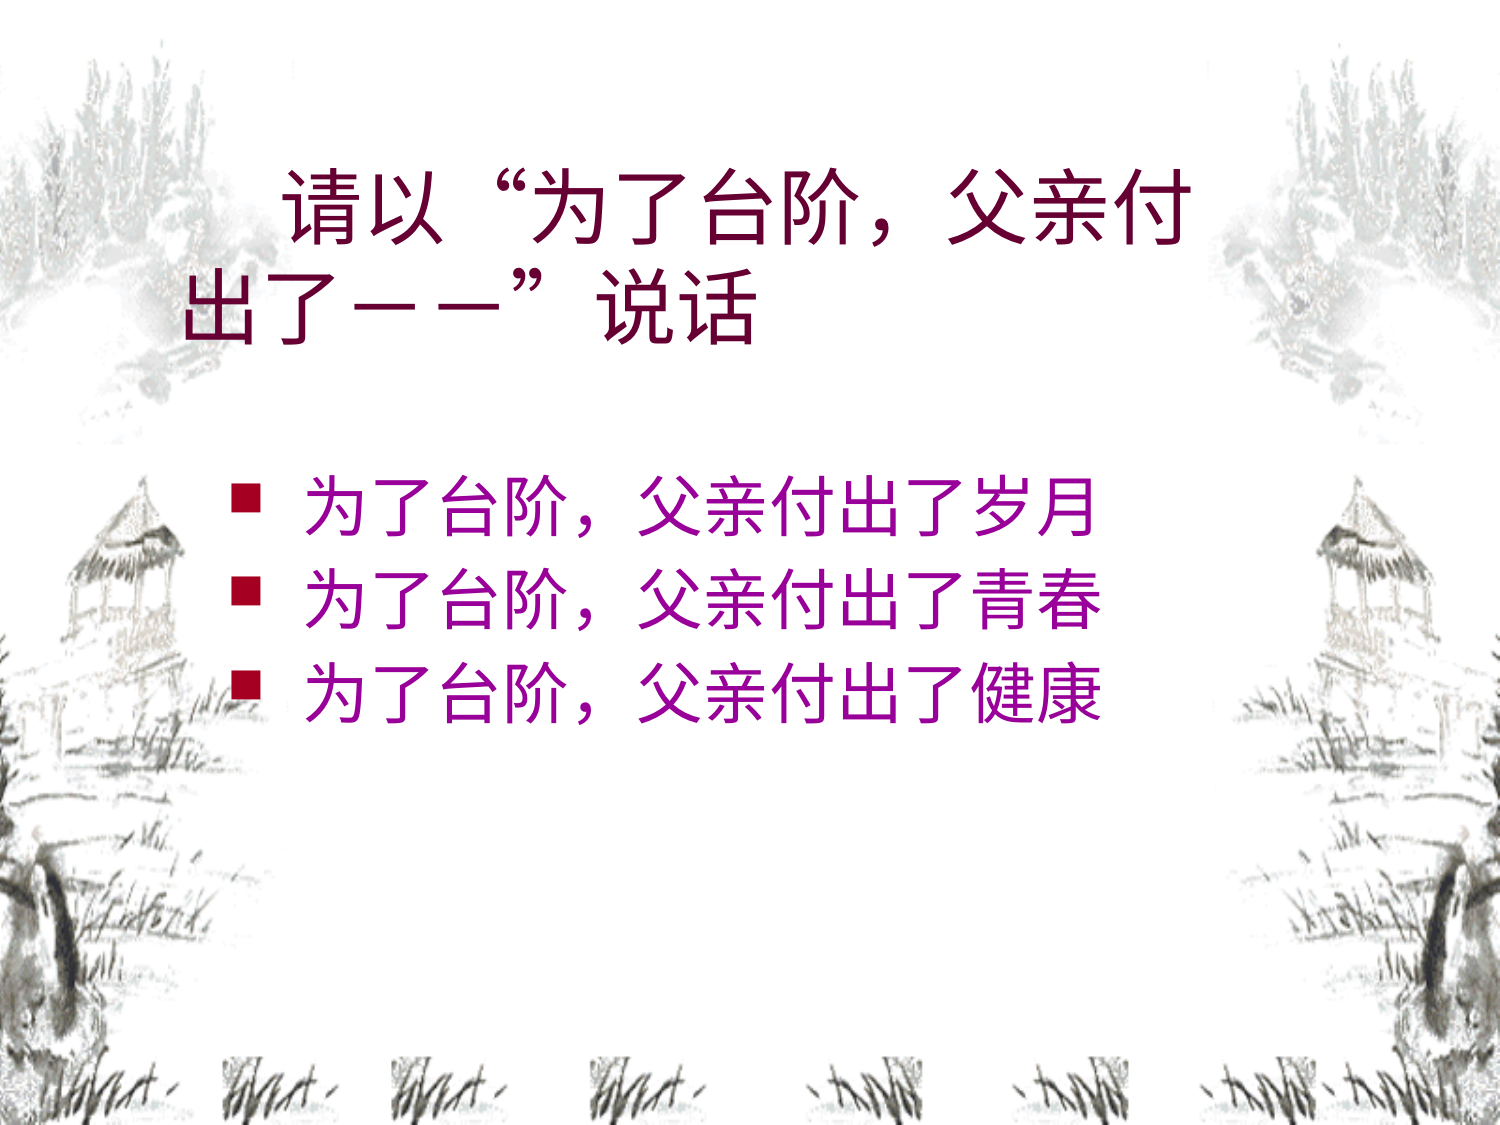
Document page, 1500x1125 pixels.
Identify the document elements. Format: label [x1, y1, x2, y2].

text_box [0, 0, 1500, 1125]
